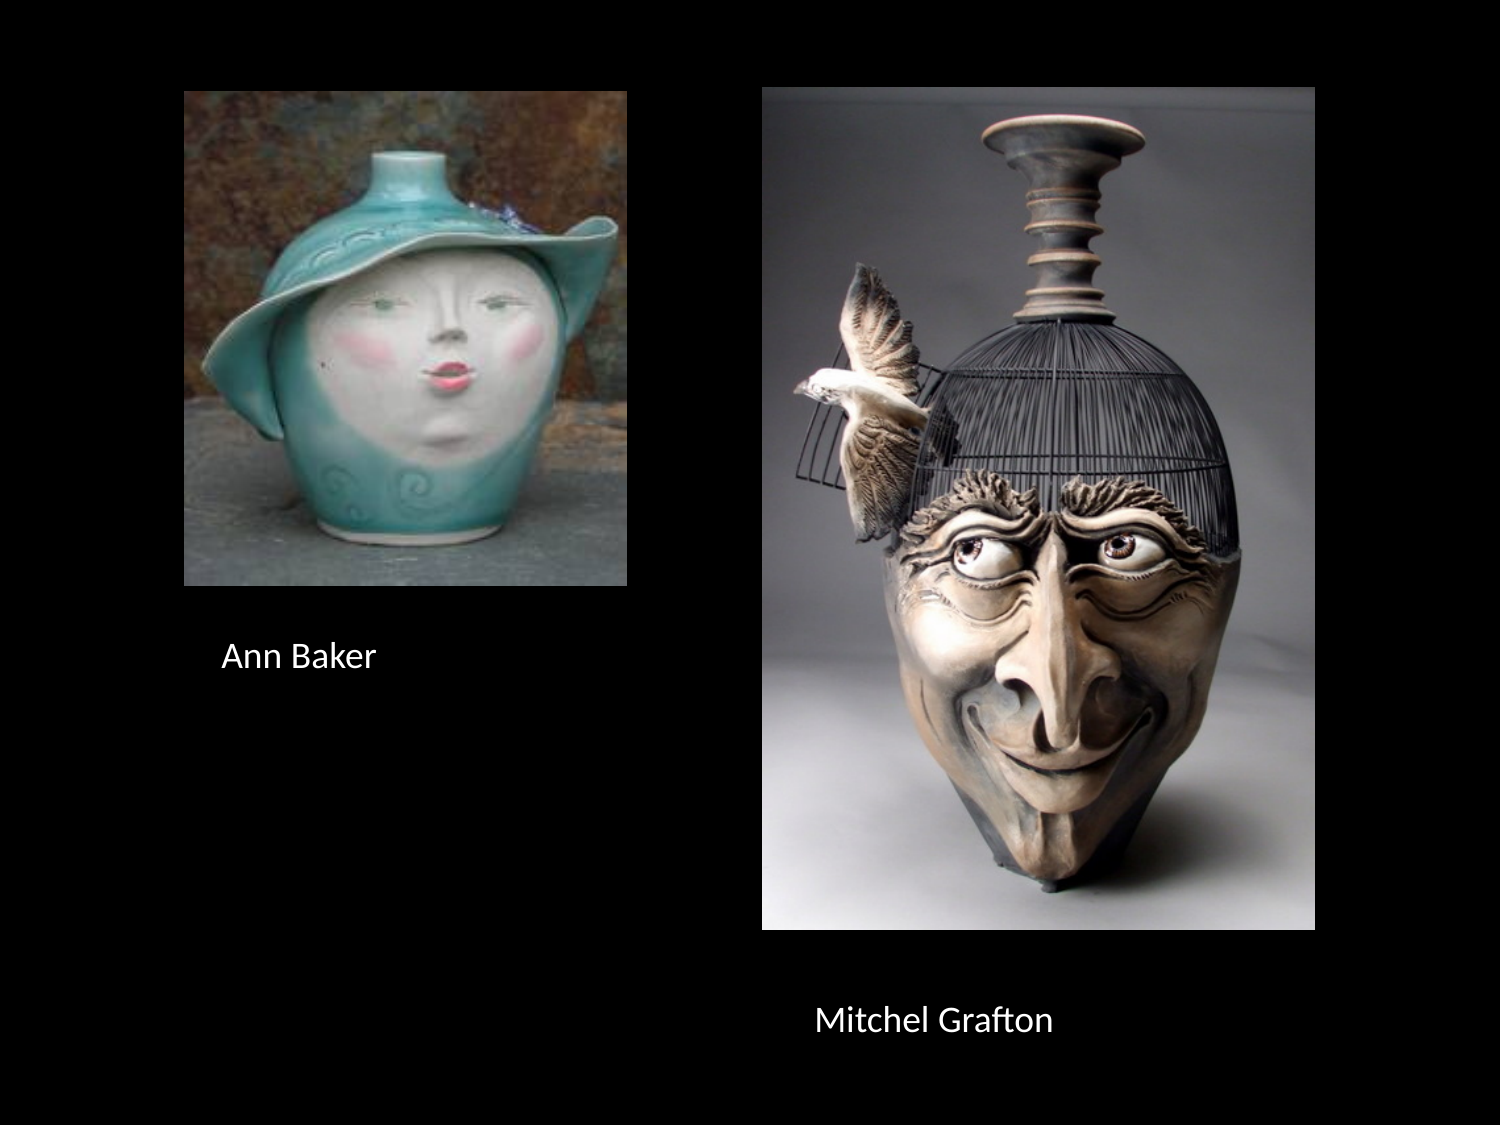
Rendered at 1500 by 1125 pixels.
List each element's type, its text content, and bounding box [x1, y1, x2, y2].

text_box Ann Baker [206, 623, 393, 684]
text_box Mitchel Grafton [799, 987, 1070, 1048]
picture [184, 91, 627, 586]
picture [761, 87, 1315, 930]
